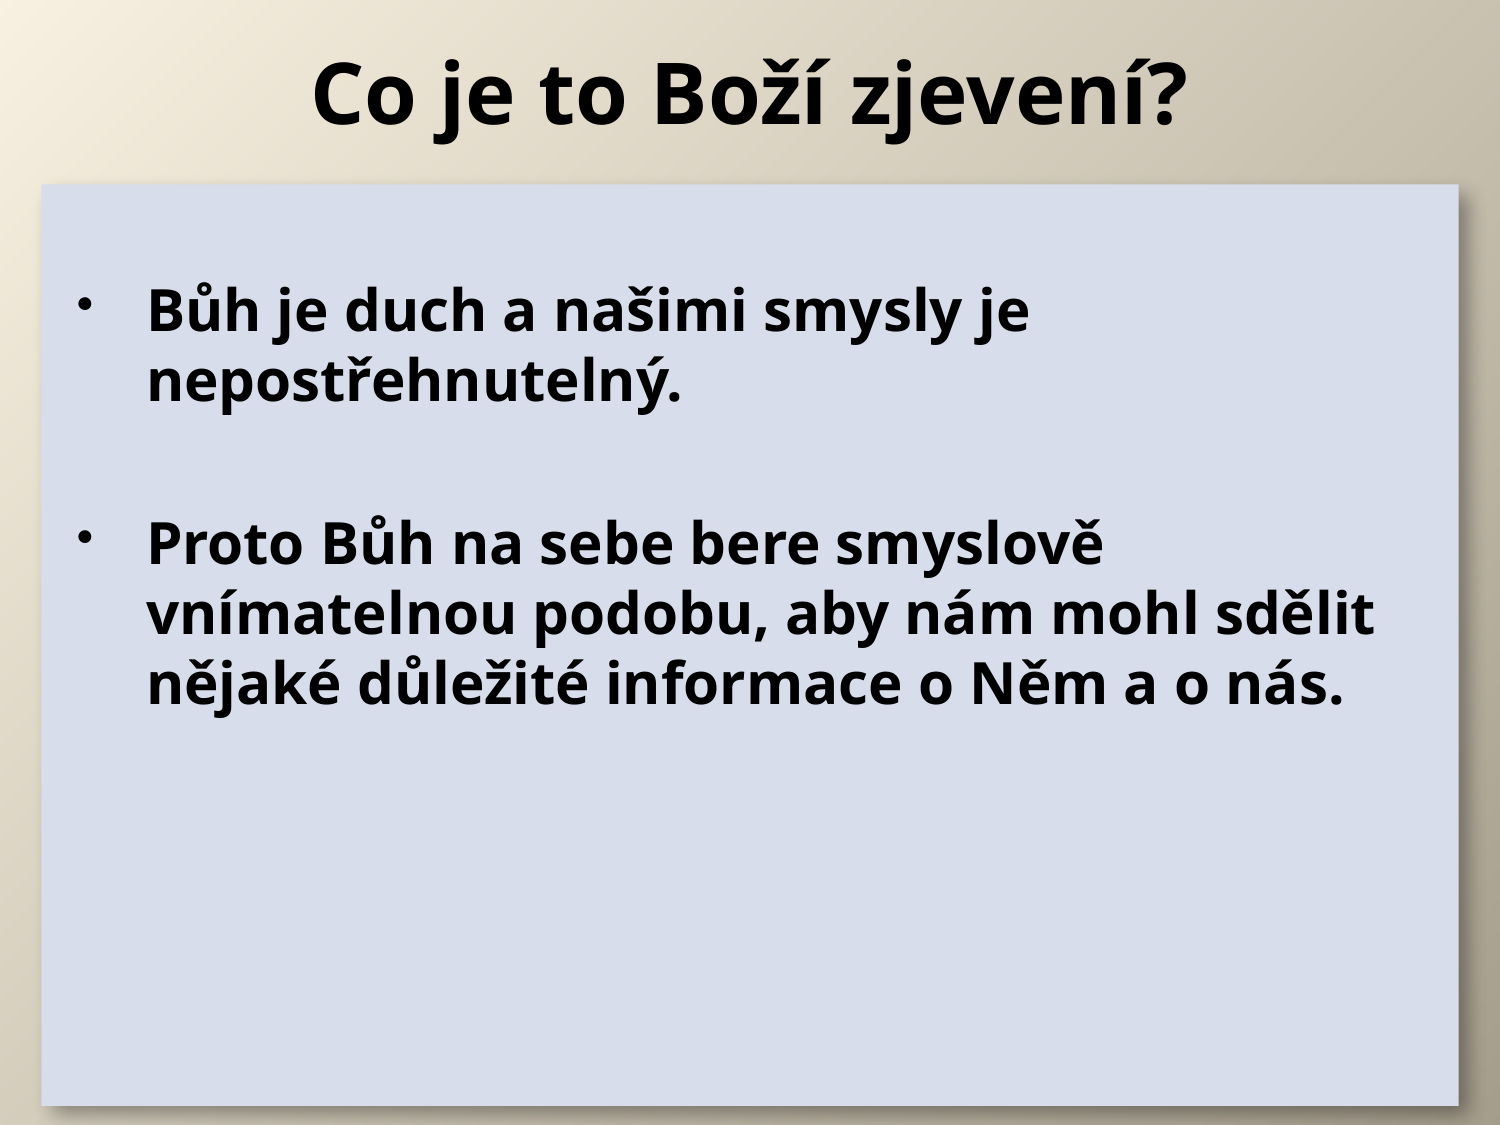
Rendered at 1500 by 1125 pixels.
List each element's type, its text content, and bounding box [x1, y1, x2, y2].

title Co je to Boží zjevení? [17, 19, 1483, 161]
list Bůh je duch a našimi smysly je nepostřehnutelný. Proto Bůh na sebe bere smyslově vnímatelnou podobu, aby nám mohl sdělit nějaké důležité informace o Něm a o nás. [41, 184, 1459, 1107]
